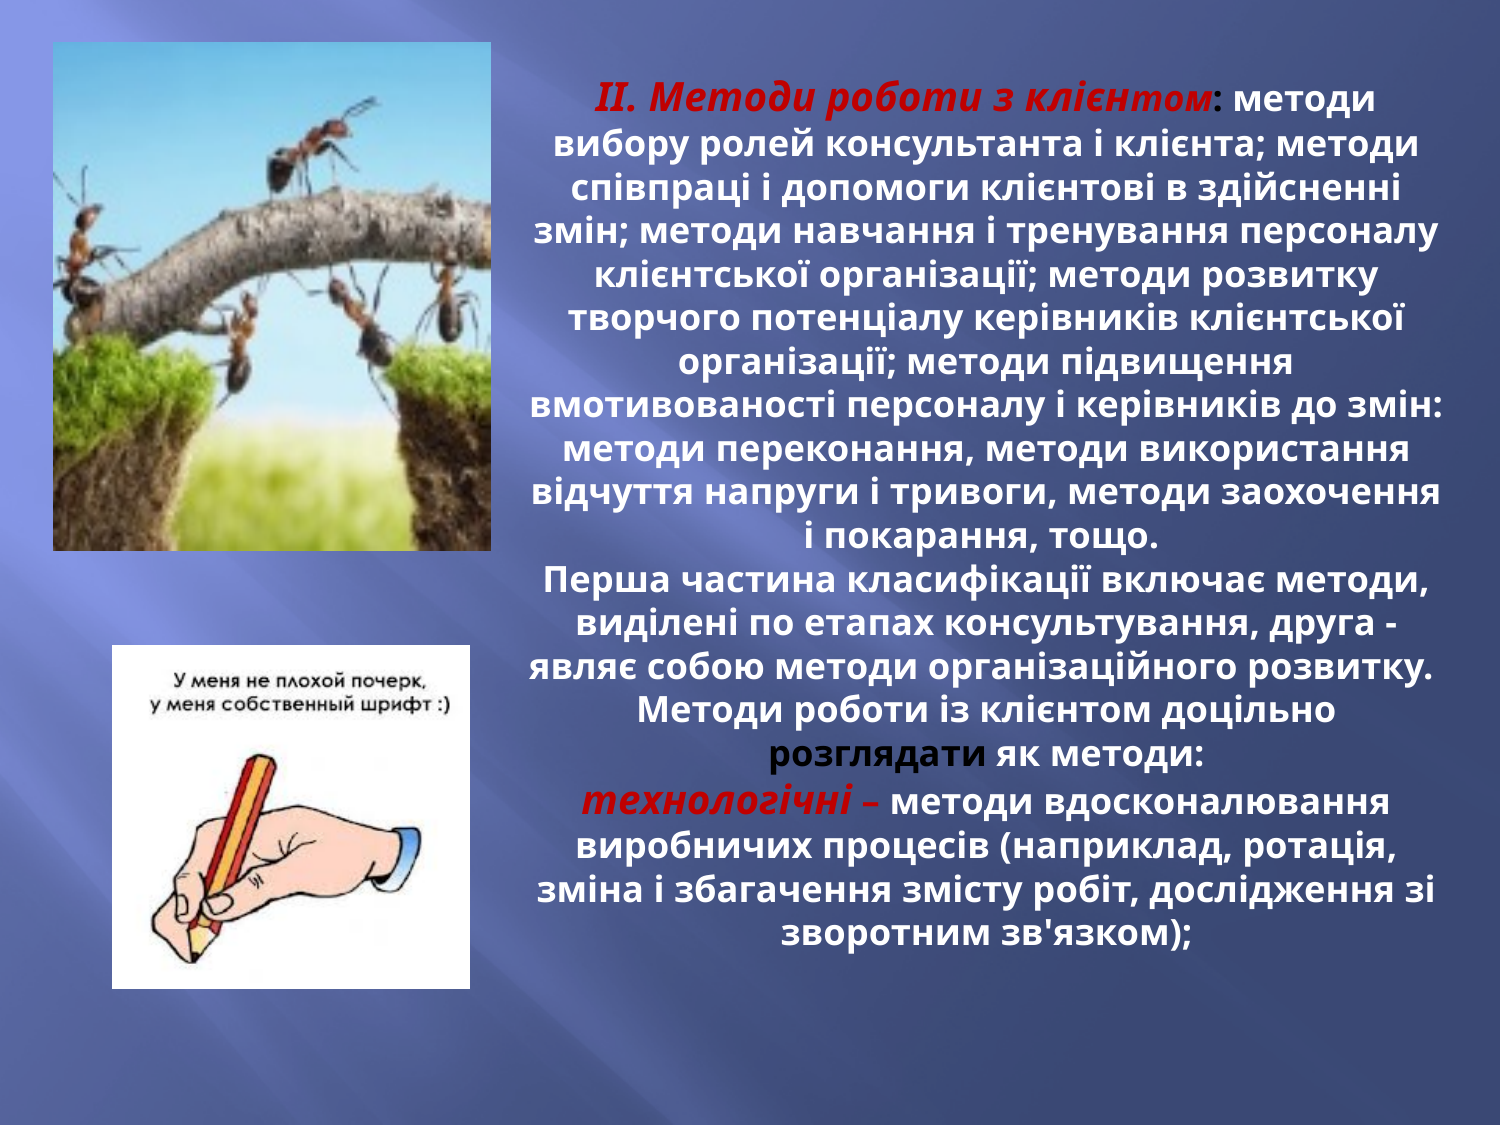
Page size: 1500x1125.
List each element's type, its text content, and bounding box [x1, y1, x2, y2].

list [52, 42, 491, 551]
picture [111, 644, 471, 990]
title ІІ. Методи роботи з клієнтом: методи вибору ролей консультанта і клієнта; методи співпраці і допомоги клієнтові в здійсненні змін; методи навчання і тренування персоналу клієнтської організації; методи розвитку творчого потенціалу керівників клієнтської організації; методи підвищення вмотивованості персоналу і керівників до змін: методи переконання, методи використання відчуття напруги і тривоги, методи заохочення і покарання, тощо. Перша частина класифікації включає методи, виділені по етапах консультування, друга - являє собою методи організаційного розвитку. Методи роботи із клієнтом доцільно розглядати як методи: технологічні – методи вдосконалювання виробничих процесів (наприклад, ротація, зміна і збагачення змісту робіт, дослідження зі зворотним зв'язком); [513, 45, 1459, 1024]
